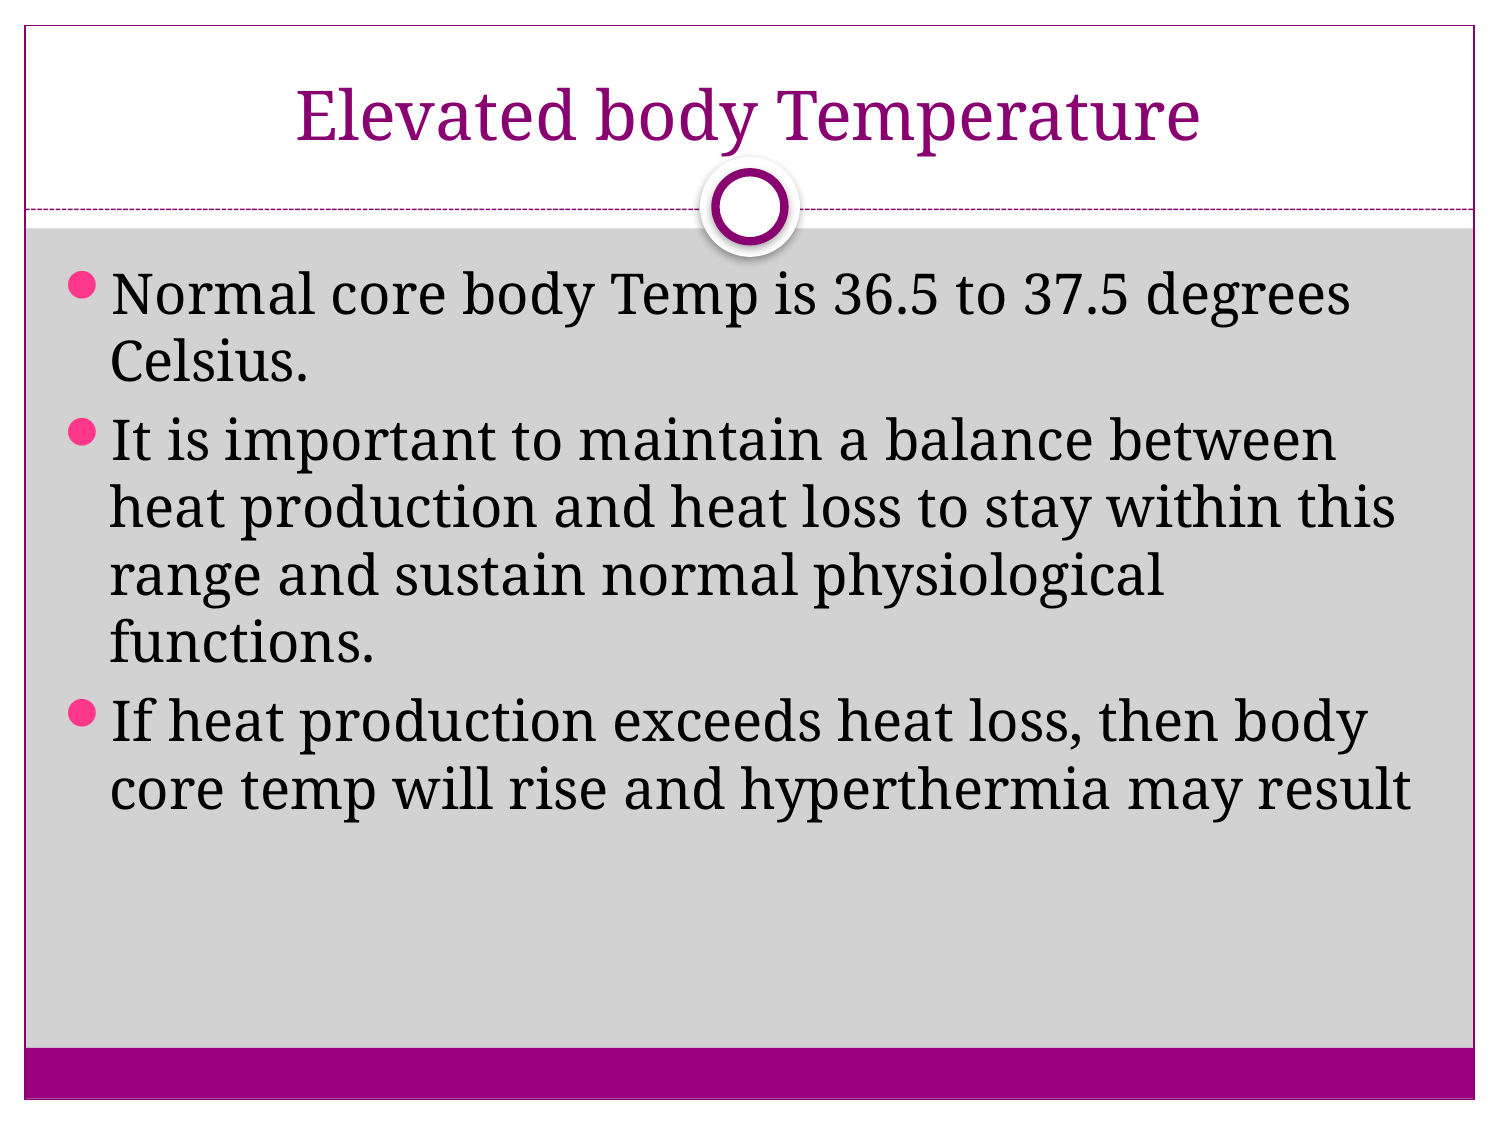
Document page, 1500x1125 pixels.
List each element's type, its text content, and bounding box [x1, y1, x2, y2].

title Elevated body Temperature [49, 37, 1450, 162]
list Normal core body Temp is 36.5 to 37.5 degrees Celsius. It is important to maintain a balance between heat production and heat loss to stay within this range and sustain normal physiological functions. If heat production exceeds heat loss, then body core temp will rise and hyperthermia may result [49, 250, 1445, 1001]
